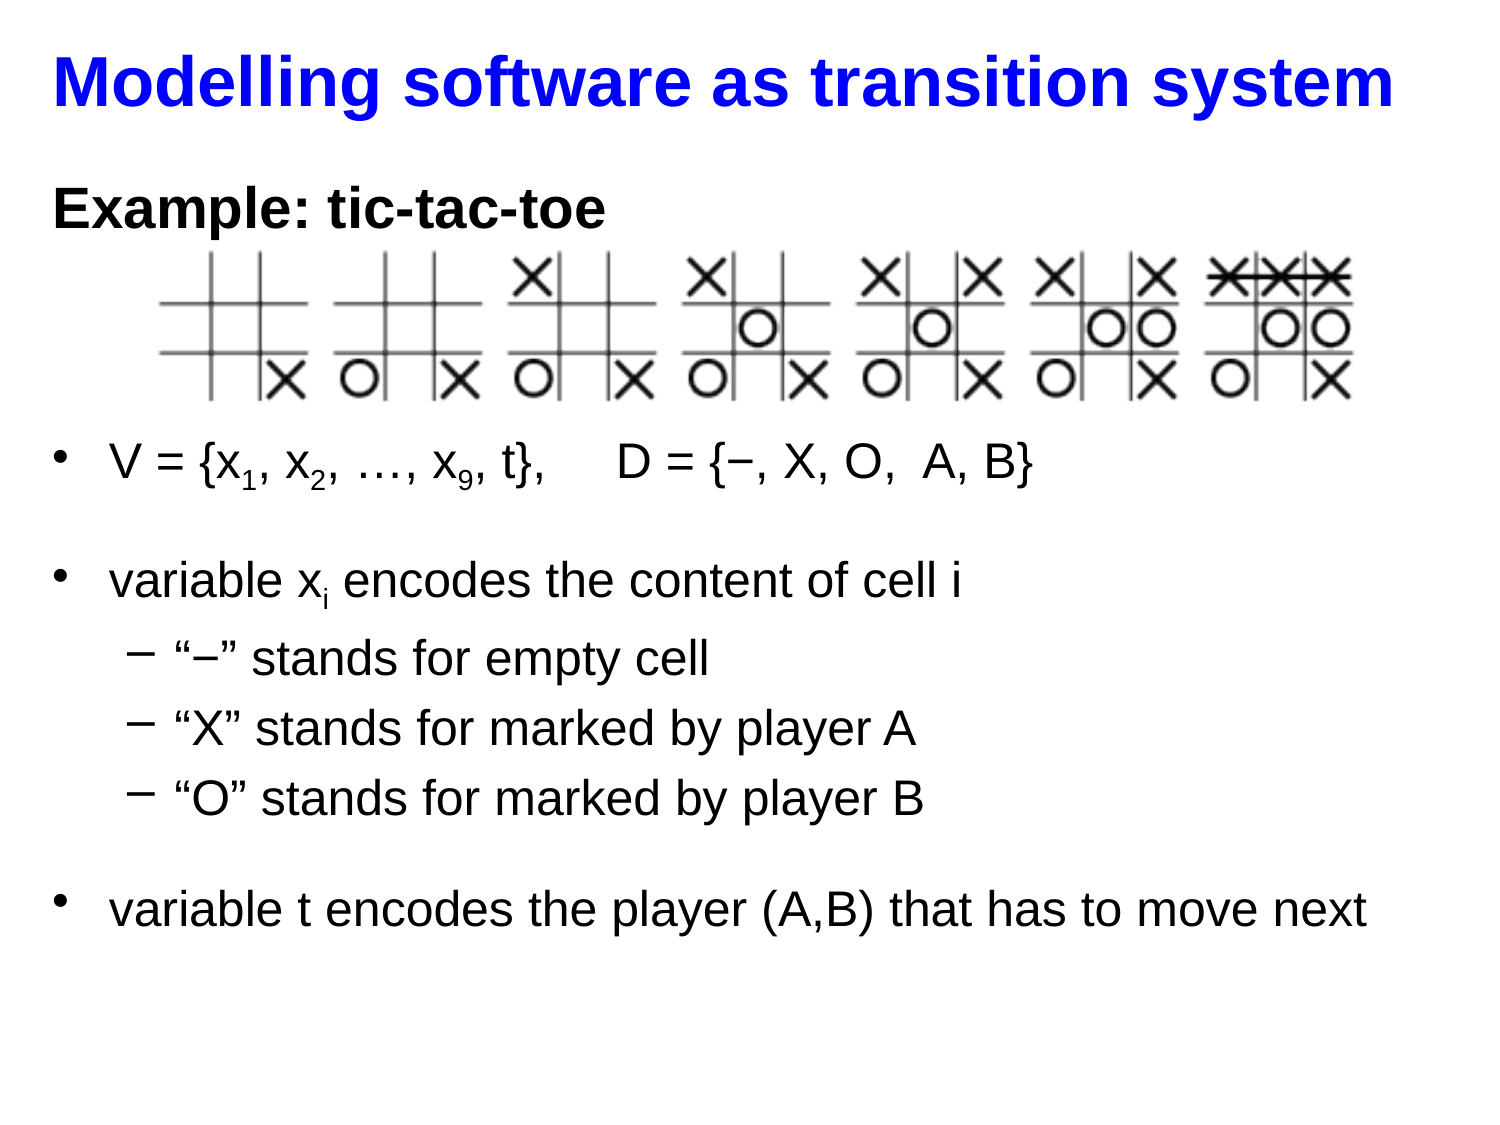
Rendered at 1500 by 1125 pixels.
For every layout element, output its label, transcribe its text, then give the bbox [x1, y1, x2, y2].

picture [137, 224, 1376, 432]
list Example: tic-tac-toe V = {x1, x2, …, x9, t}, D = {−, X, O, A, B} variable xi encodes the content of cell i “−” stands for empty cell “X” stands for marked by player A “O” stands for marked by player B variable t encodes the player (A,B) that has to move next [37, 162, 1476, 1051]
title Modelling software as transition system [37, 19, 1451, 138]
